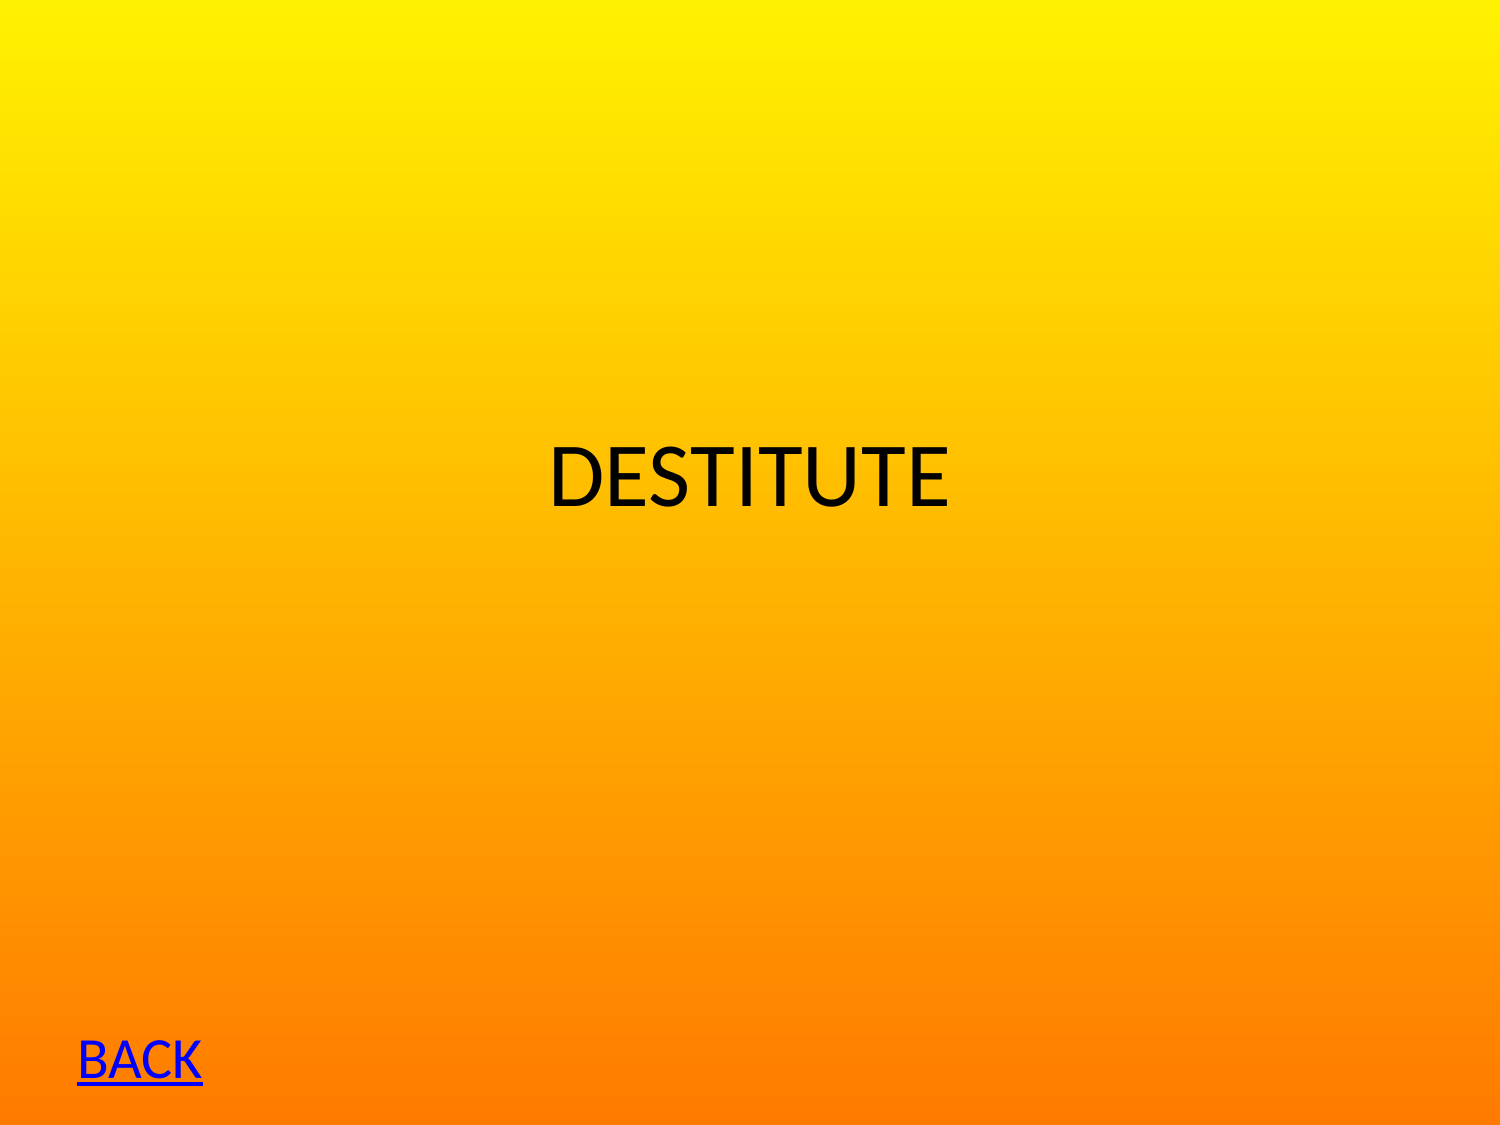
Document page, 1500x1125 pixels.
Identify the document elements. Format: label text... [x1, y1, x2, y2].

text_box BACK [62, 1012, 275, 1098]
title DESTITUTE [112, 349, 1388, 591]
